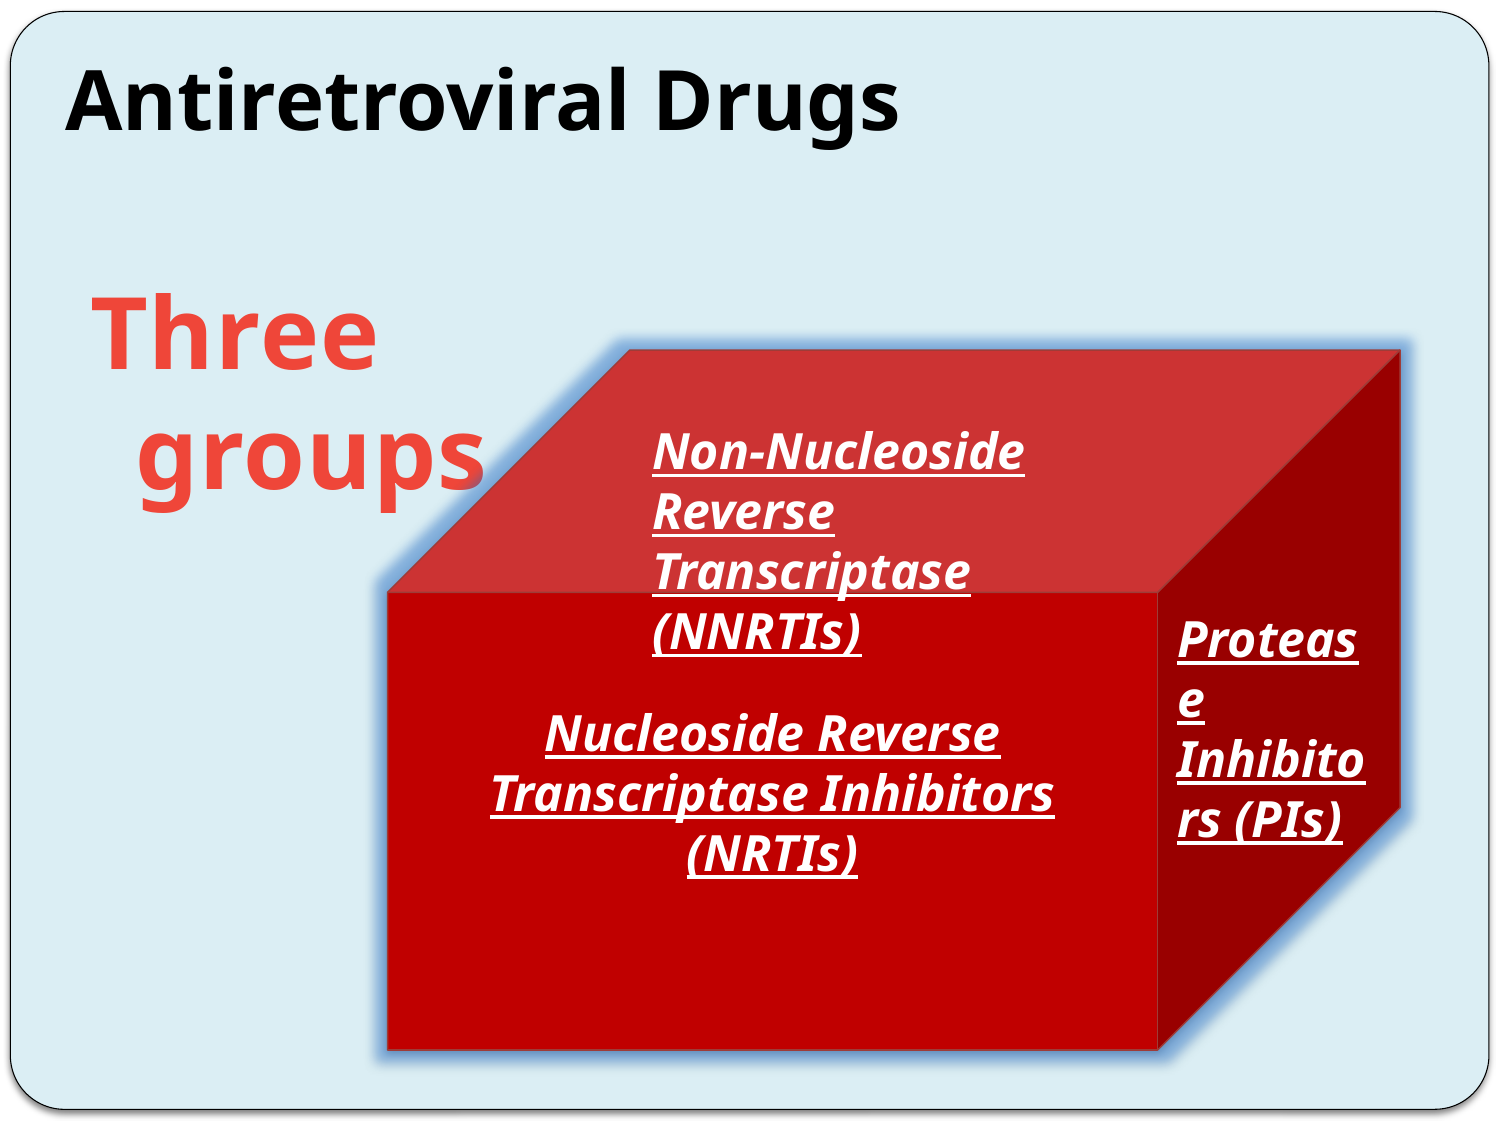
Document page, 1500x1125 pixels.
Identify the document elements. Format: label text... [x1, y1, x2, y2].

title Antiretroviral Drugs [49, 74, 1426, 263]
text_box Protease Inhibitors (PIs) [1162, 599, 1400, 855]
text_box Nucleoside Reverse Transcriptase Inhibitors (NRTIs) [386, 349, 1401, 1051]
list Three groups [74, 262, 638, 376]
text_box Non-Nucleoside Reverse Transcriptase (NNRTIs) [637, 412, 1150, 668]
